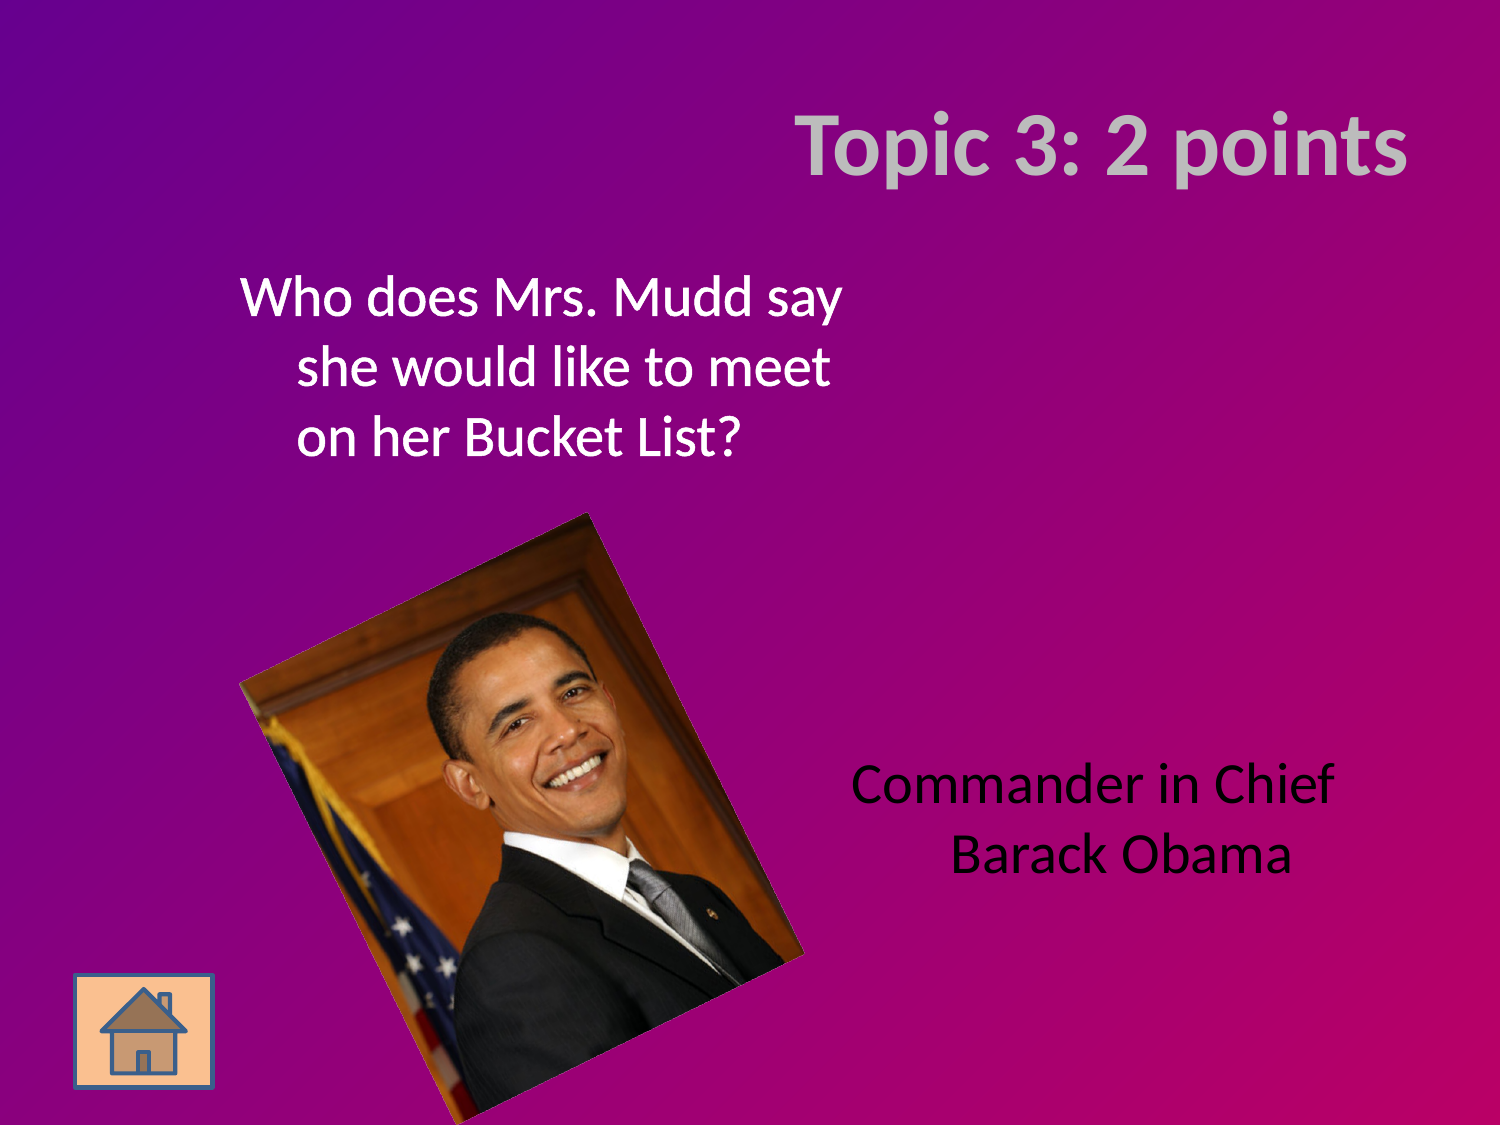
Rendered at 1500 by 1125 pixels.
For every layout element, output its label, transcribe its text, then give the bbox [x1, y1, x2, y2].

list Who does Mrs. Mudd say she would like to meet on her Bucket List? [225, 249, 888, 993]
text_box [73, 973, 215, 1090]
title Topic 3: 2 points [75, 45, 1425, 233]
list Commander in Chief Barack Obama [762, 737, 1425, 1005]
picture [240, 513, 804, 1124]
